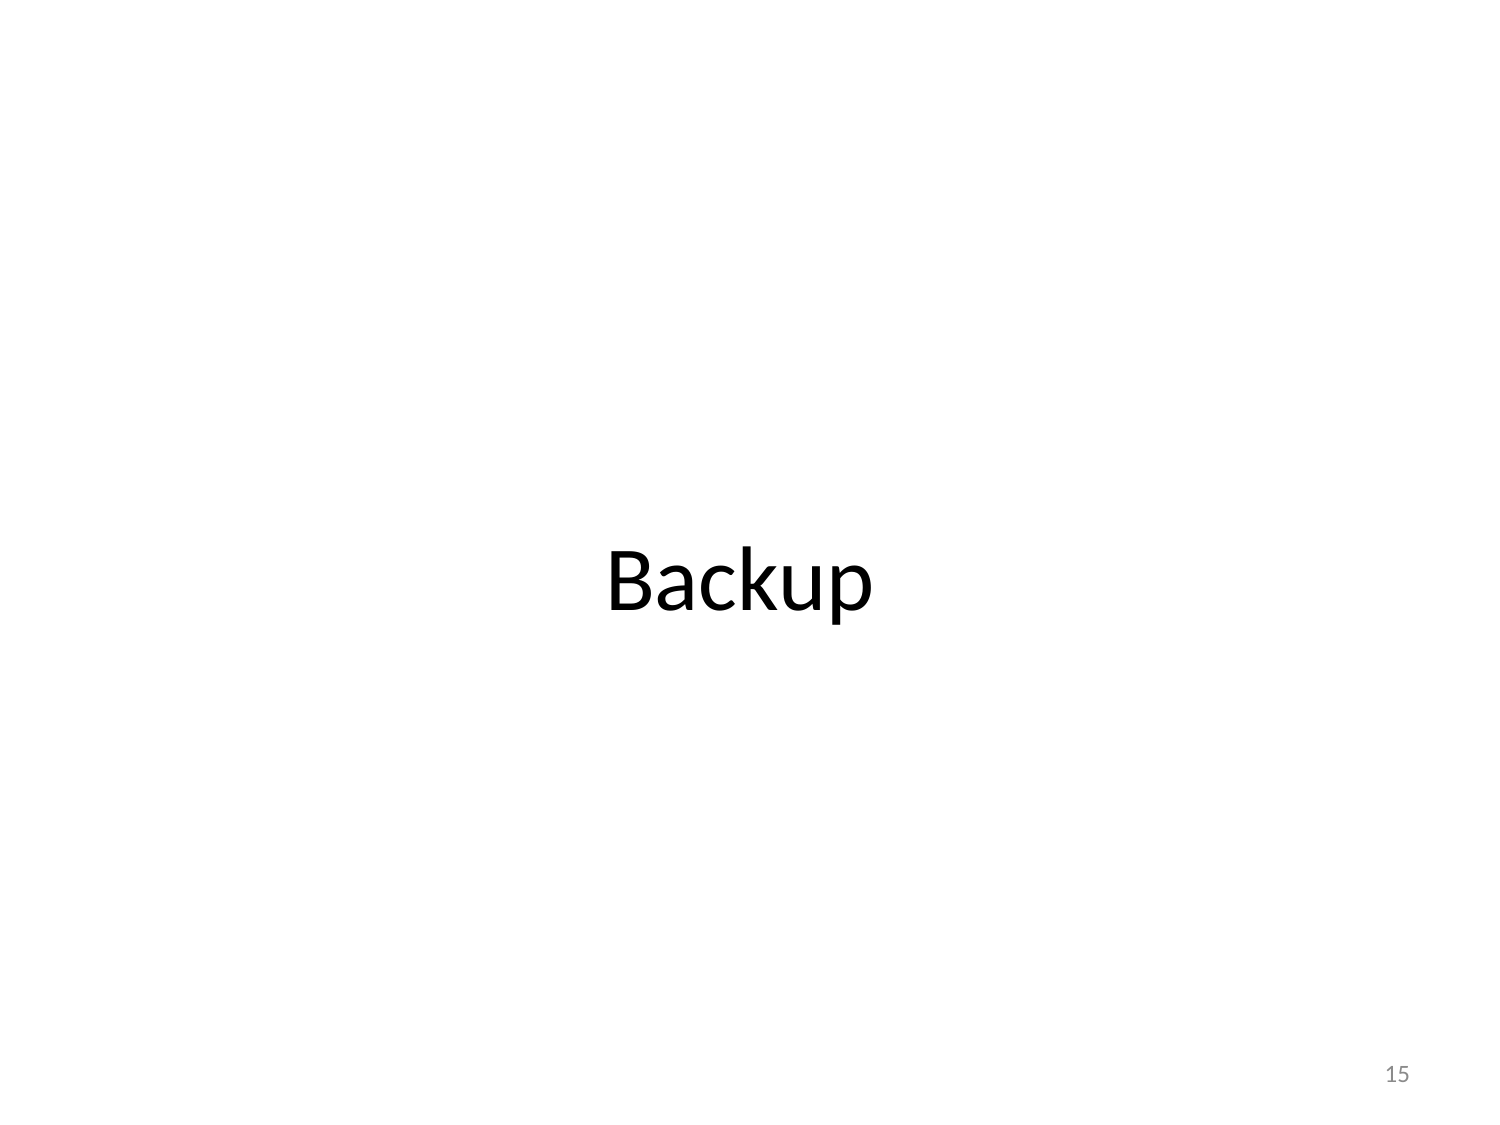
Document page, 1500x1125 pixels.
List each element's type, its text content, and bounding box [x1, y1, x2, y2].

title Backup [64, 479, 1415, 668]
slide_number 15 [1074, 1042, 1425, 1103]
